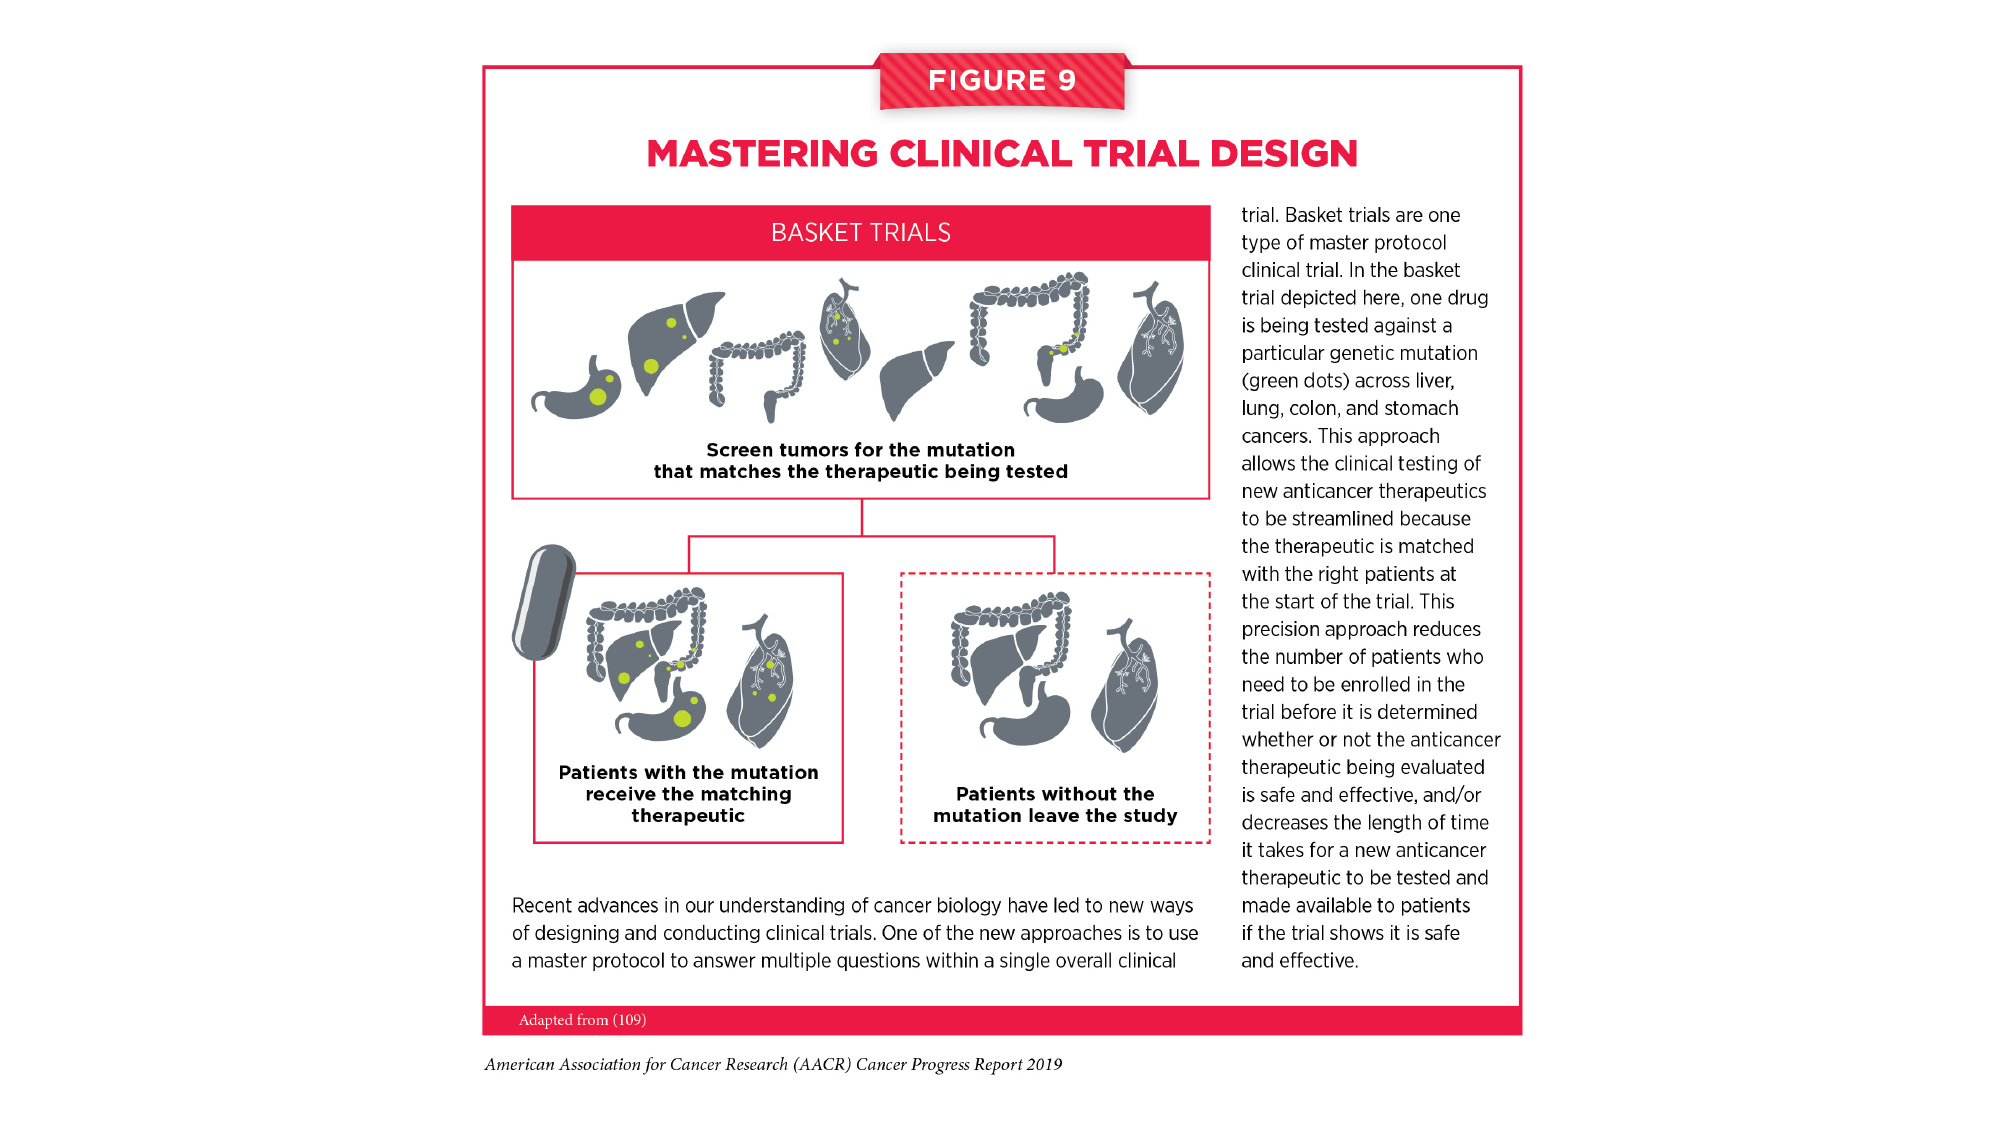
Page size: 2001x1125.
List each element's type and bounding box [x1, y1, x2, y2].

picture [439, 14, 1557, 1107]
